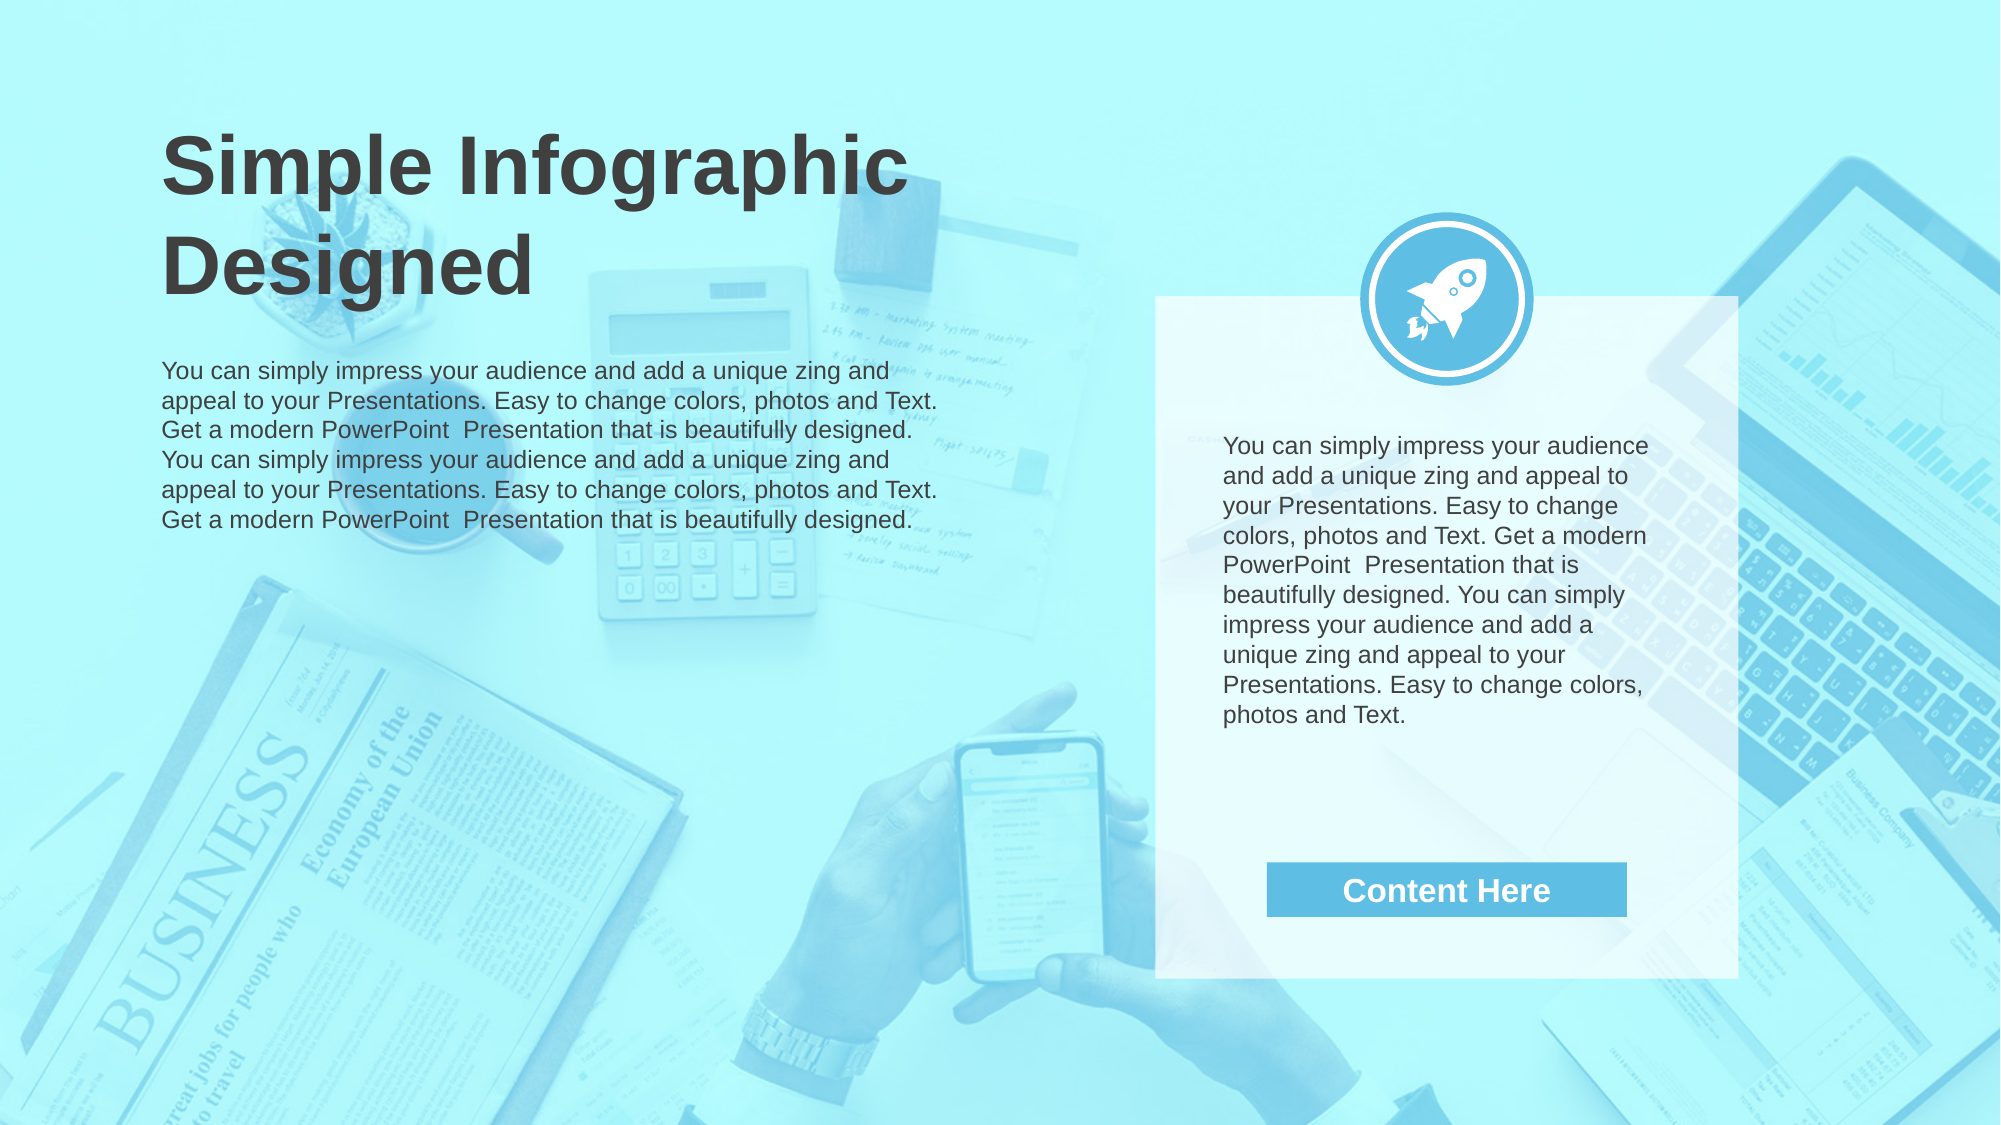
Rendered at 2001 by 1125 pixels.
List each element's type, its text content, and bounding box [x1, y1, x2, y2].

text_box [1154, 295, 1739, 980]
picture [0, 0, 2001, 1125]
text_box You can simply impress your audience and add a unique zing and appeal to your Presentations. Easy to change colors, photos and Text. Get a modern PowerPoint Presentation that is beautifully designed. You can simply impress your audience and add a unique zing and appeal to your Presentations. Easy to change colors, photos and Text. [1208, 421, 1683, 737]
text_box Content Here [1266, 862, 1627, 917]
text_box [1360, 212, 1534, 386]
text_box You can simply impress your audience and add a unique zing and appeal to your Presentations. Easy to change colors, photos and Text. Get a modern PowerPoint Presentation that is beautifully designed. You can simply impress your audience and add a unique zing and appeal to your Presentations. Easy to change colors, photos and Text. Get a modern PowerPoint Presentation that is beautifully designed. [146, 346, 963, 542]
text_box Simple Infographic Designed [146, 103, 963, 319]
